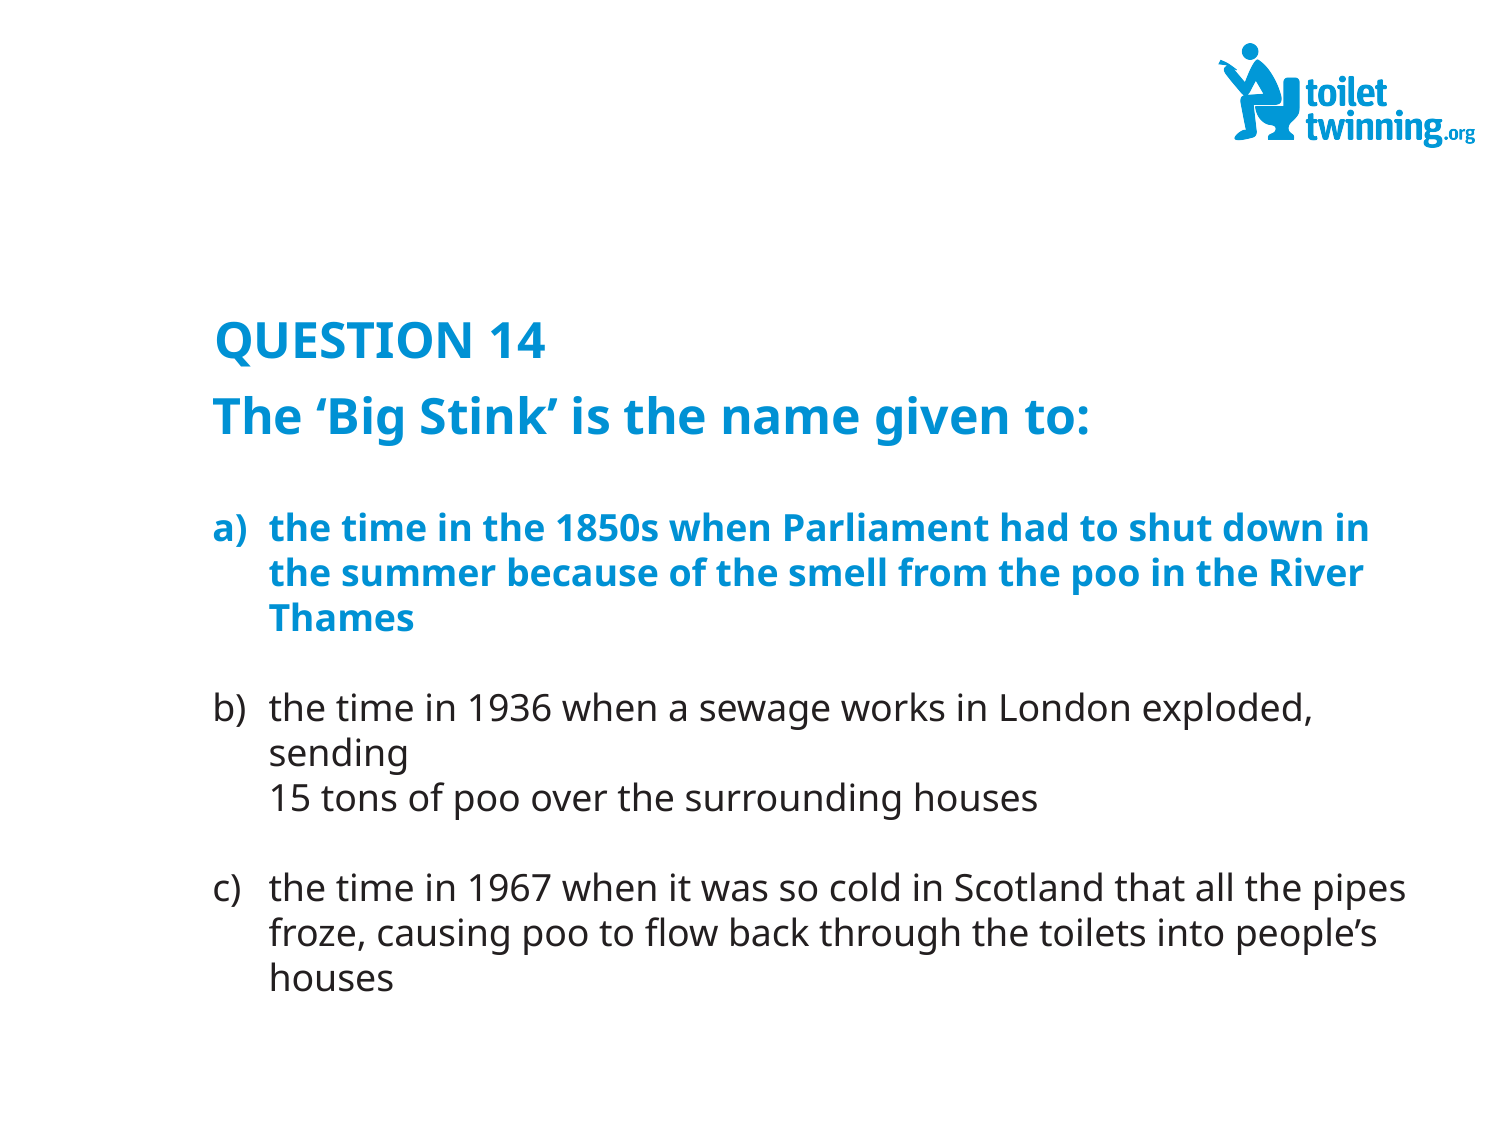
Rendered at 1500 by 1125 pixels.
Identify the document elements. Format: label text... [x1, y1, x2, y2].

text_box QUESTION 14 The ‘Big Stink’ is the name given to: the time in the 1850s when Parliament had to shut down in the summer because of the smell from the poo in the River Thames the time in 1936 when a sewage works in London exploded, sending 15 tons of poo over the surrounding houses the time in 1967 when it was so cold in Scotland that all the pipes froze, causing poo to flow back through the toilets into people’s houses [197, 296, 1500, 1007]
picture [1218, 43, 1475, 148]
picture [1218, 43, 1254, 80]
picture [1250, 84, 1261, 94]
